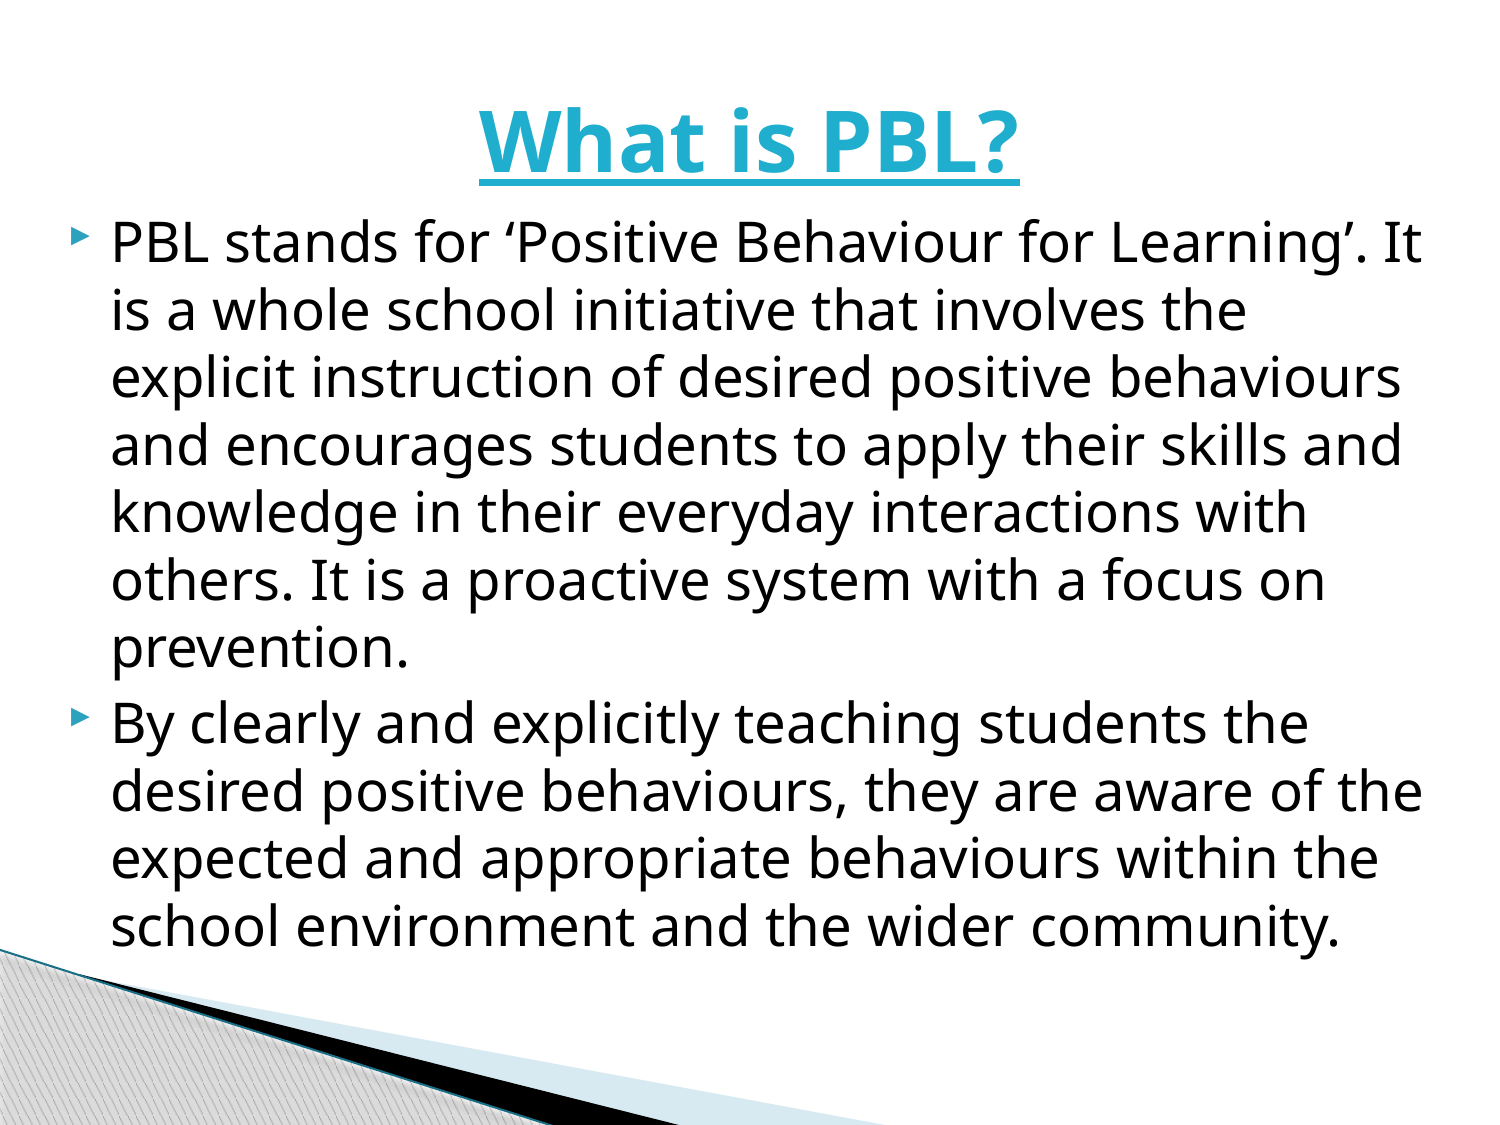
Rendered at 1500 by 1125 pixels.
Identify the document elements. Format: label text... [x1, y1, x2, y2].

list PBL stands for ‘Positive Behaviour for Learning’. It is a whole school initiative that involves the explicit instruction of desired positive behaviours and encourages students to apply their skills and knowledge in their everyday interactions with others. It is a proactive system with a focus on prevention. By clearly and explicitly teaching students the desired positive behaviours, they are aware of the expected and appropriate behaviours within the school environment and the wider community. [35, 199, 1444, 976]
title What is PBL? [75, 45, 1425, 233]
